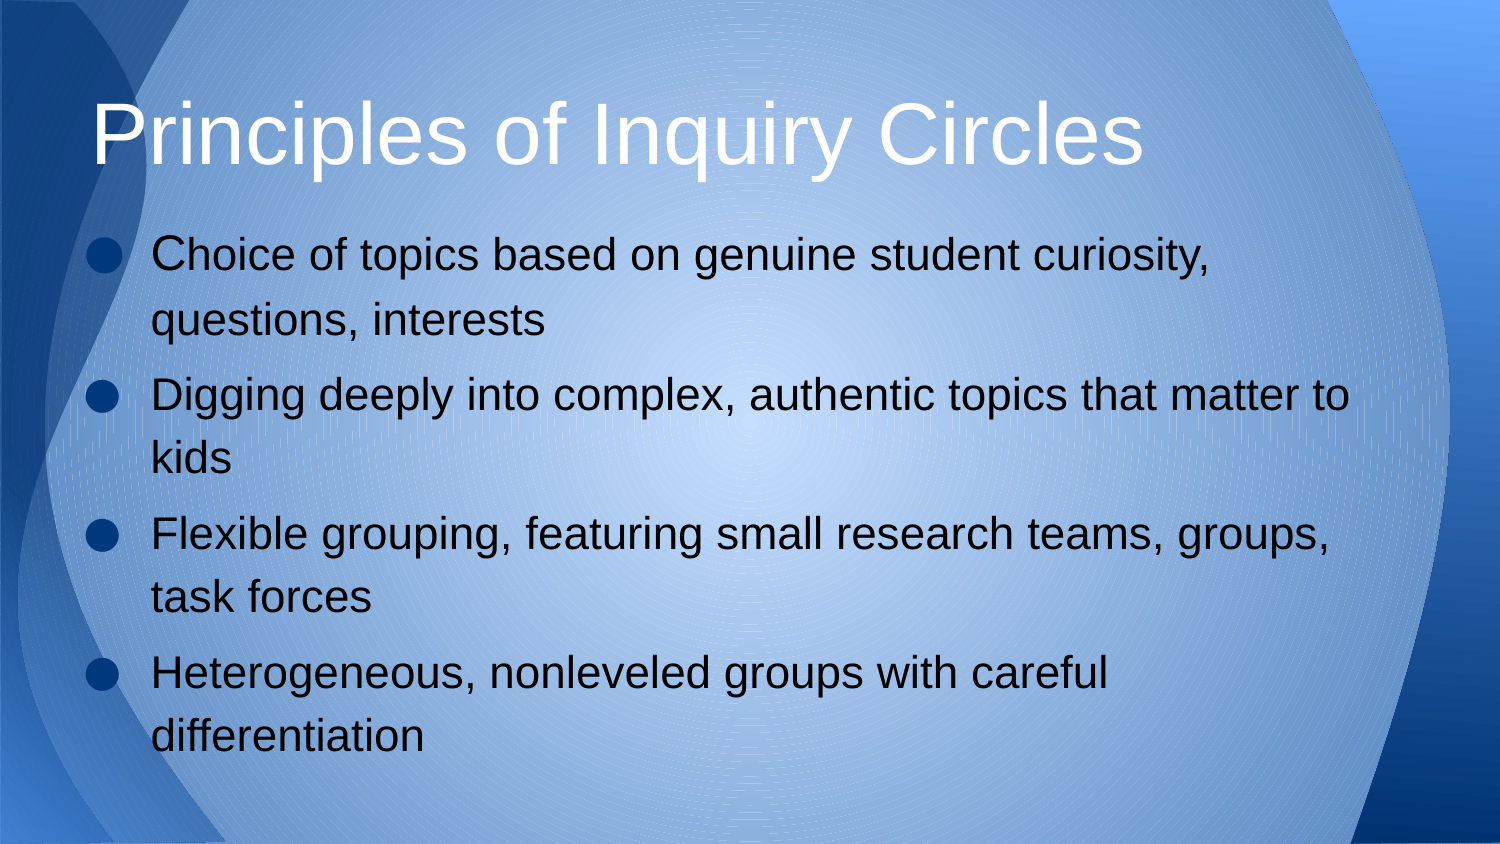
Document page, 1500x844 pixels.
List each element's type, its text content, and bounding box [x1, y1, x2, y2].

list Choice of topics based on genuine student curiosity, questions, interests Digging deeply into complex, authentic topics that matter to kids Flexible grouping, featuring small research teams, groups, task forces Heterogeneous, nonleveled groups with careful differentiation [60, 196, 1411, 793]
title Principles of Inquiry Circles [75, 33, 1425, 197]
